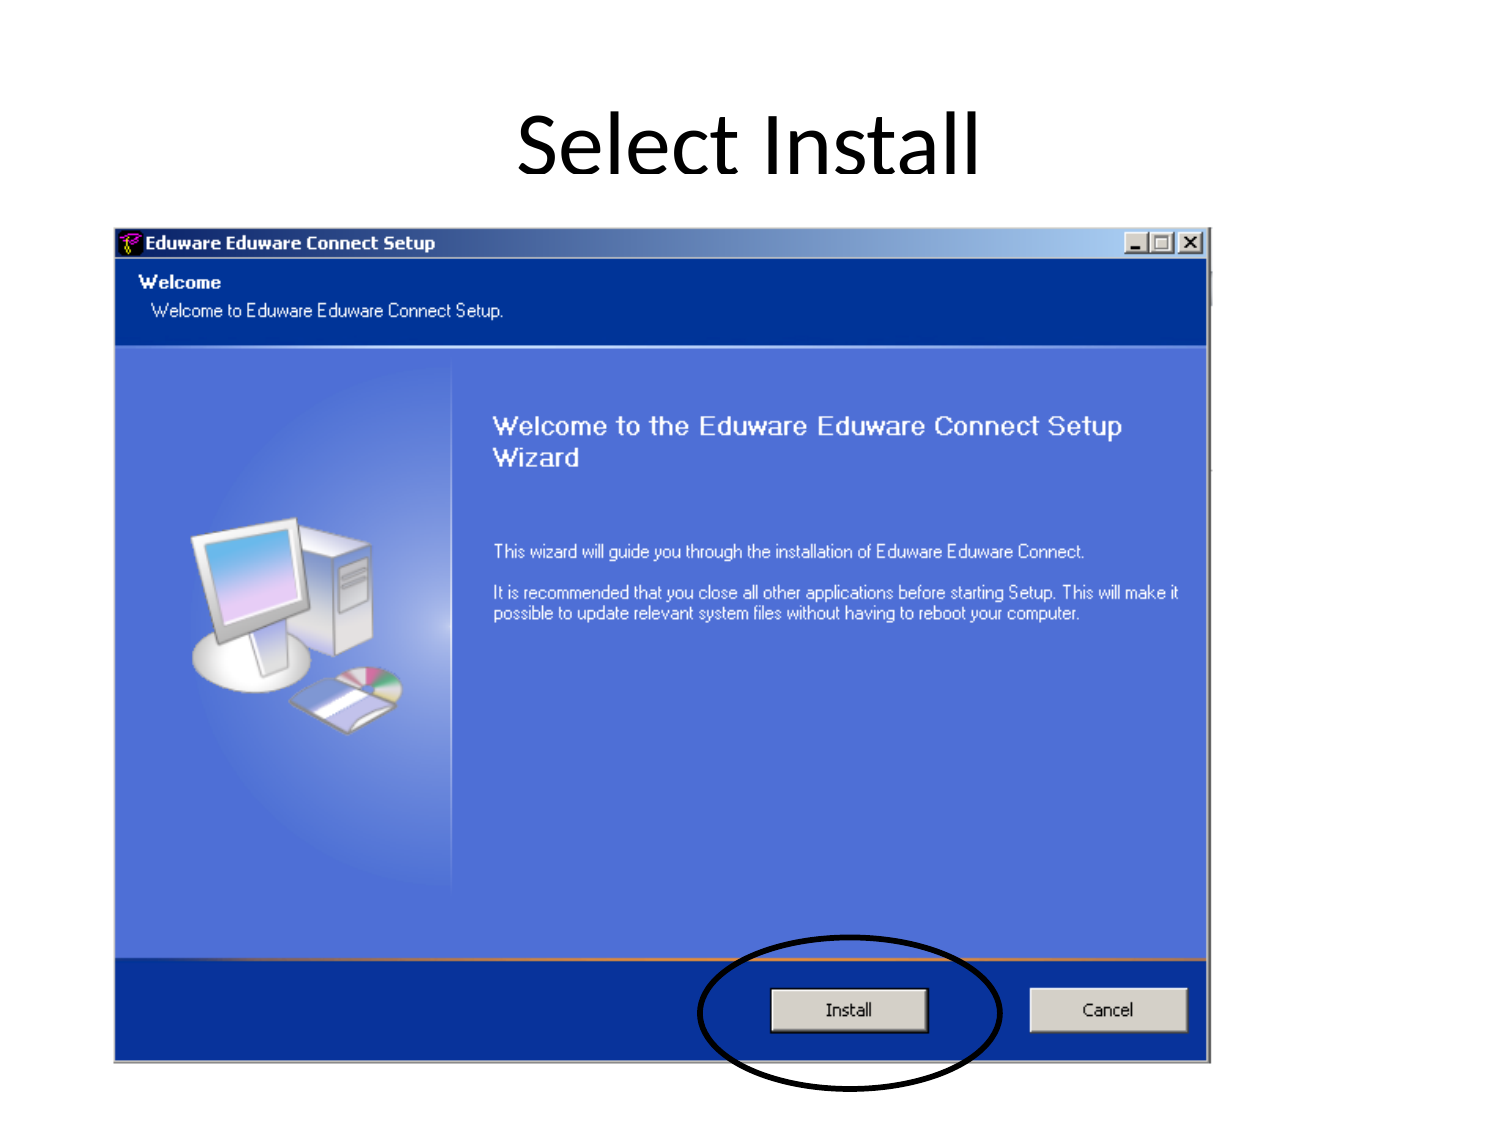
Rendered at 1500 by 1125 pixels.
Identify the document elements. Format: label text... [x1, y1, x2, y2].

picture [87, 174, 1238, 1090]
title Select Install [75, 45, 1425, 233]
